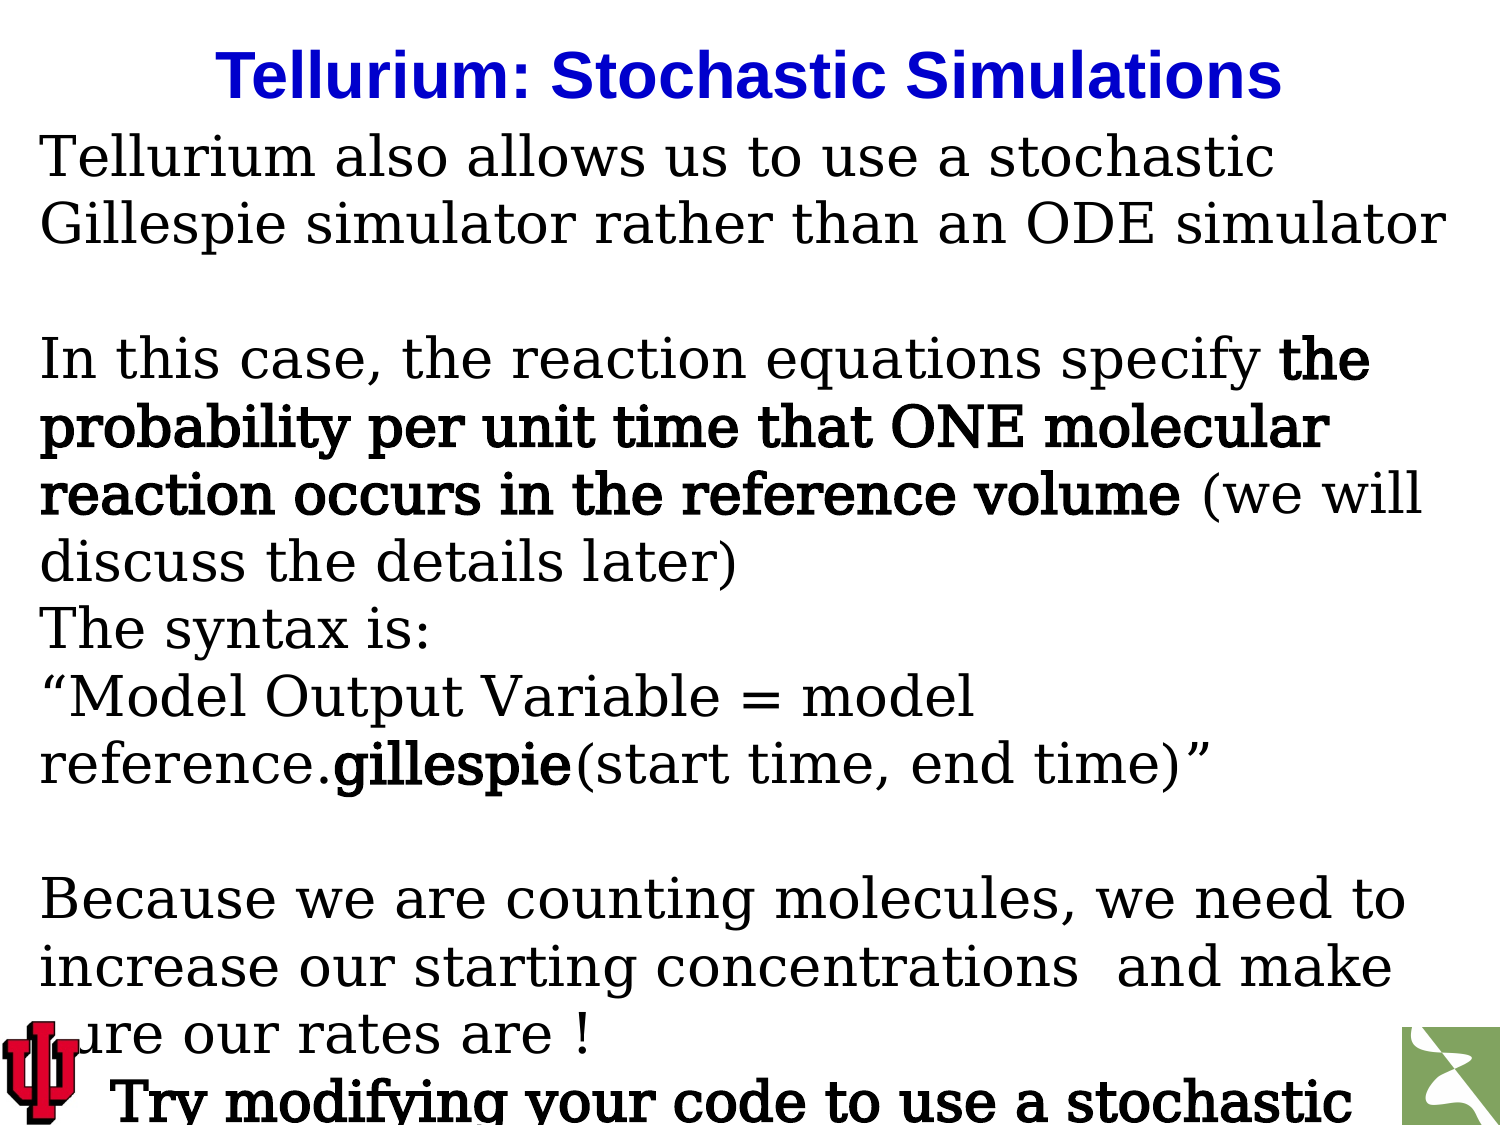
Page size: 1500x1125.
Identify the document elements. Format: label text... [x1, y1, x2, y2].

picture [0, 1020, 80, 1125]
picture [1402, 1027, 1500, 1125]
title Tellurium: Stochastic Simulations [0, 19, 1500, 112]
text_box [0, 112, 1500, 478]
text_box [0, 556, 1500, 663]
